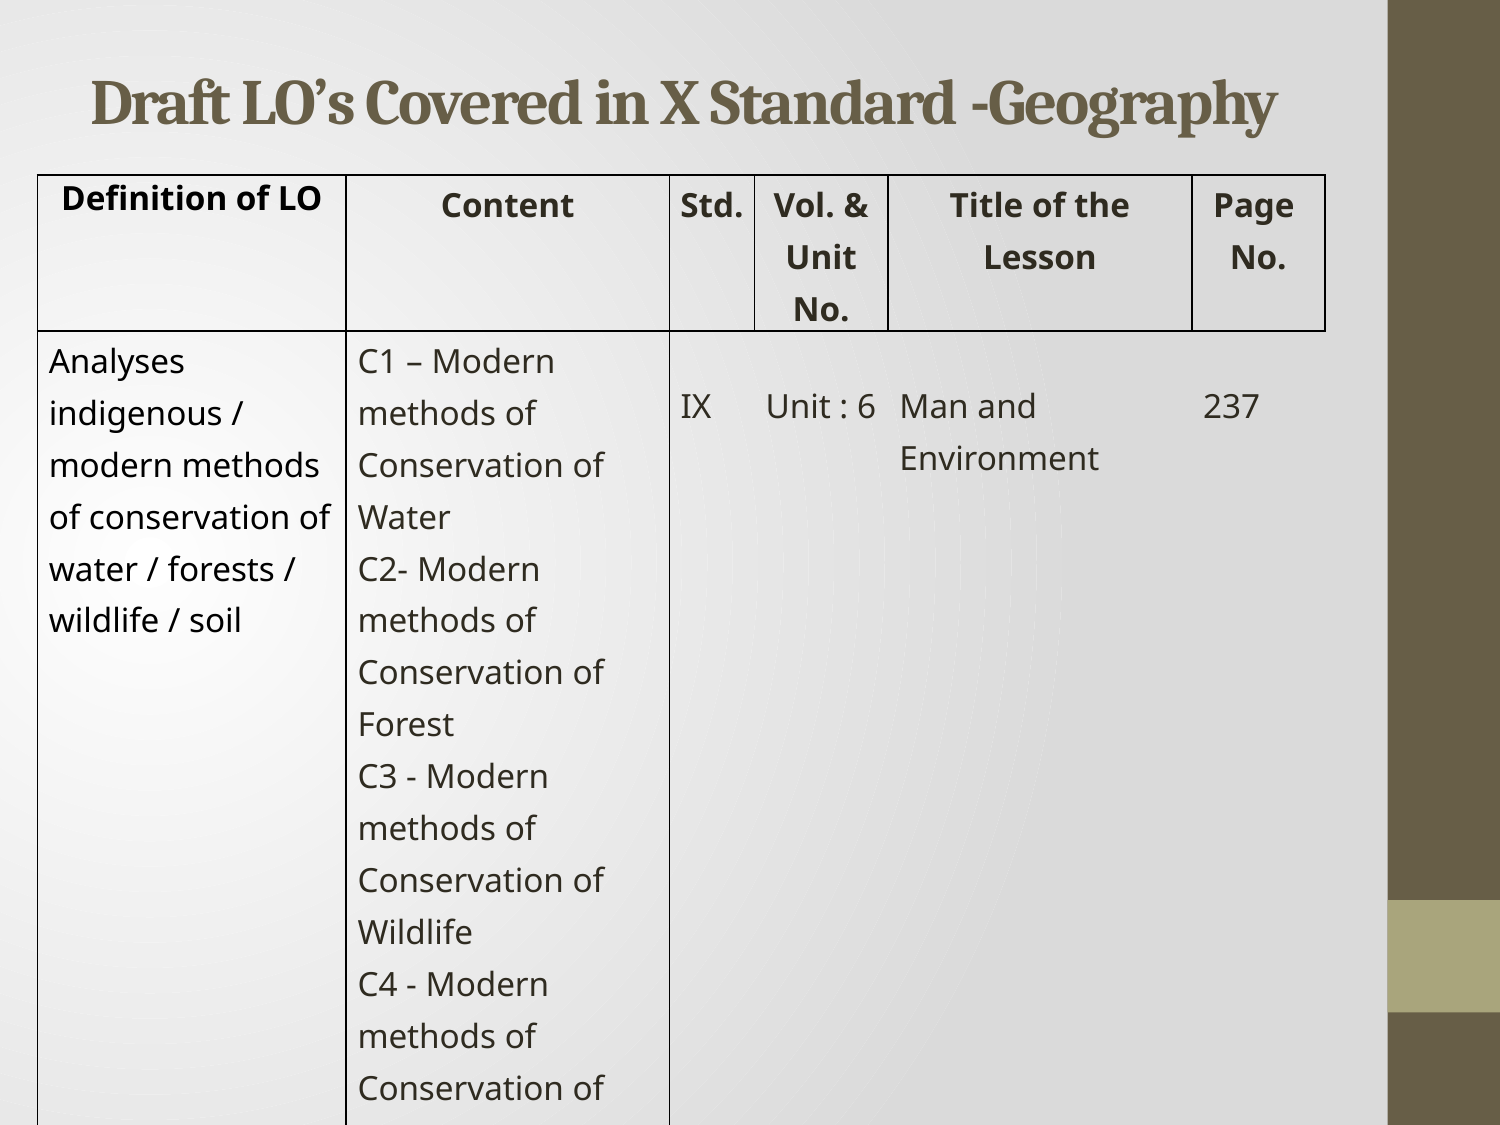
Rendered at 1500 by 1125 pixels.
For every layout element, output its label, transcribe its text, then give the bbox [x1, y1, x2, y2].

table_header Std. [670, 176, 754, 330]
table_cell Unit : 6 [754, 332, 888, 1125]
table_cell C1 – Modern methods of Conservation of Water C2- Modern methods of Conservation of Forest C3 - Modern methods of Conservation of Wildlife C4 - Modern methods of Conservation of Soil [347, 332, 669, 1125]
table_header Vol. & Unit No. [755, 176, 887, 330]
table_cell 237 [1192, 332, 1325, 1125]
table_cell Analyses indigenous / modern methods of conservation of water / forests / wildlife / soil [38, 332, 345, 1125]
table_header Definition of LO [38, 176, 345, 330]
title Draft LO’s Covered in X Standard -Geography [75, 45, 1425, 163]
table_cell Man and Environment [888, 332, 1192, 1125]
table_header Page No. [1193, 176, 1324, 330]
table_cell IX [670, 332, 754, 1125]
table_header Content [347, 176, 669, 330]
table_header Title of the Lesson [889, 176, 1191, 330]
